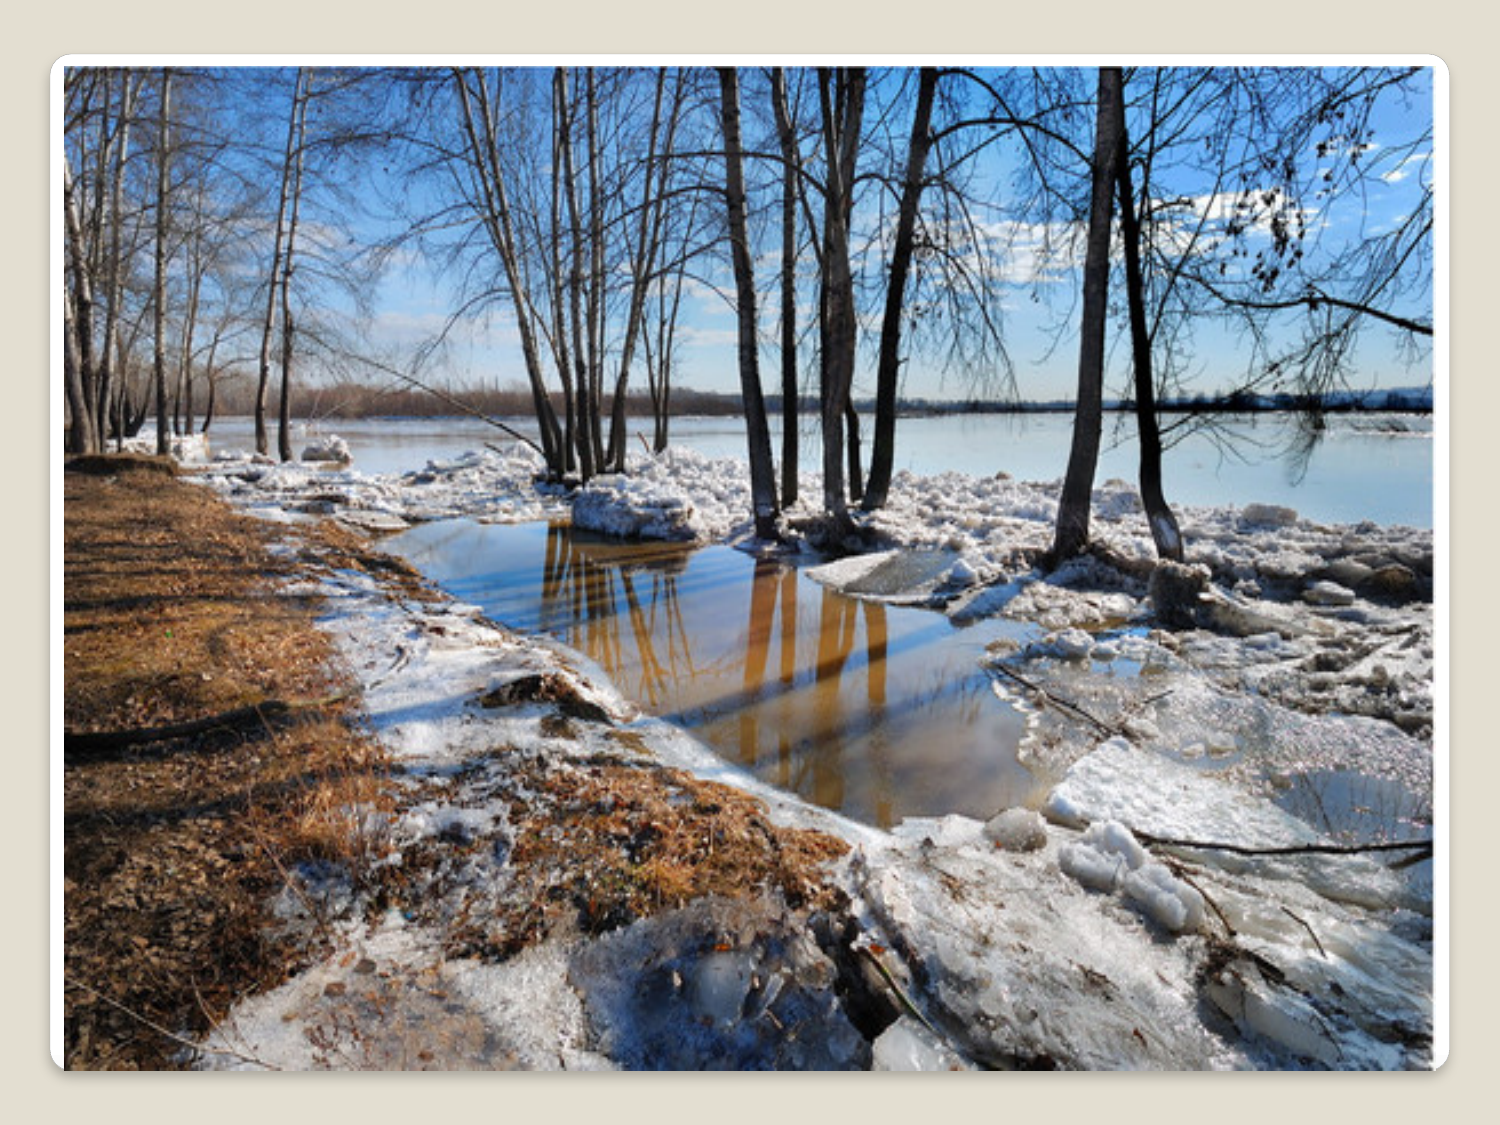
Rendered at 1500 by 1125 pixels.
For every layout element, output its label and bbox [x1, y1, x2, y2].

picture [64, 66, 1436, 1071]
